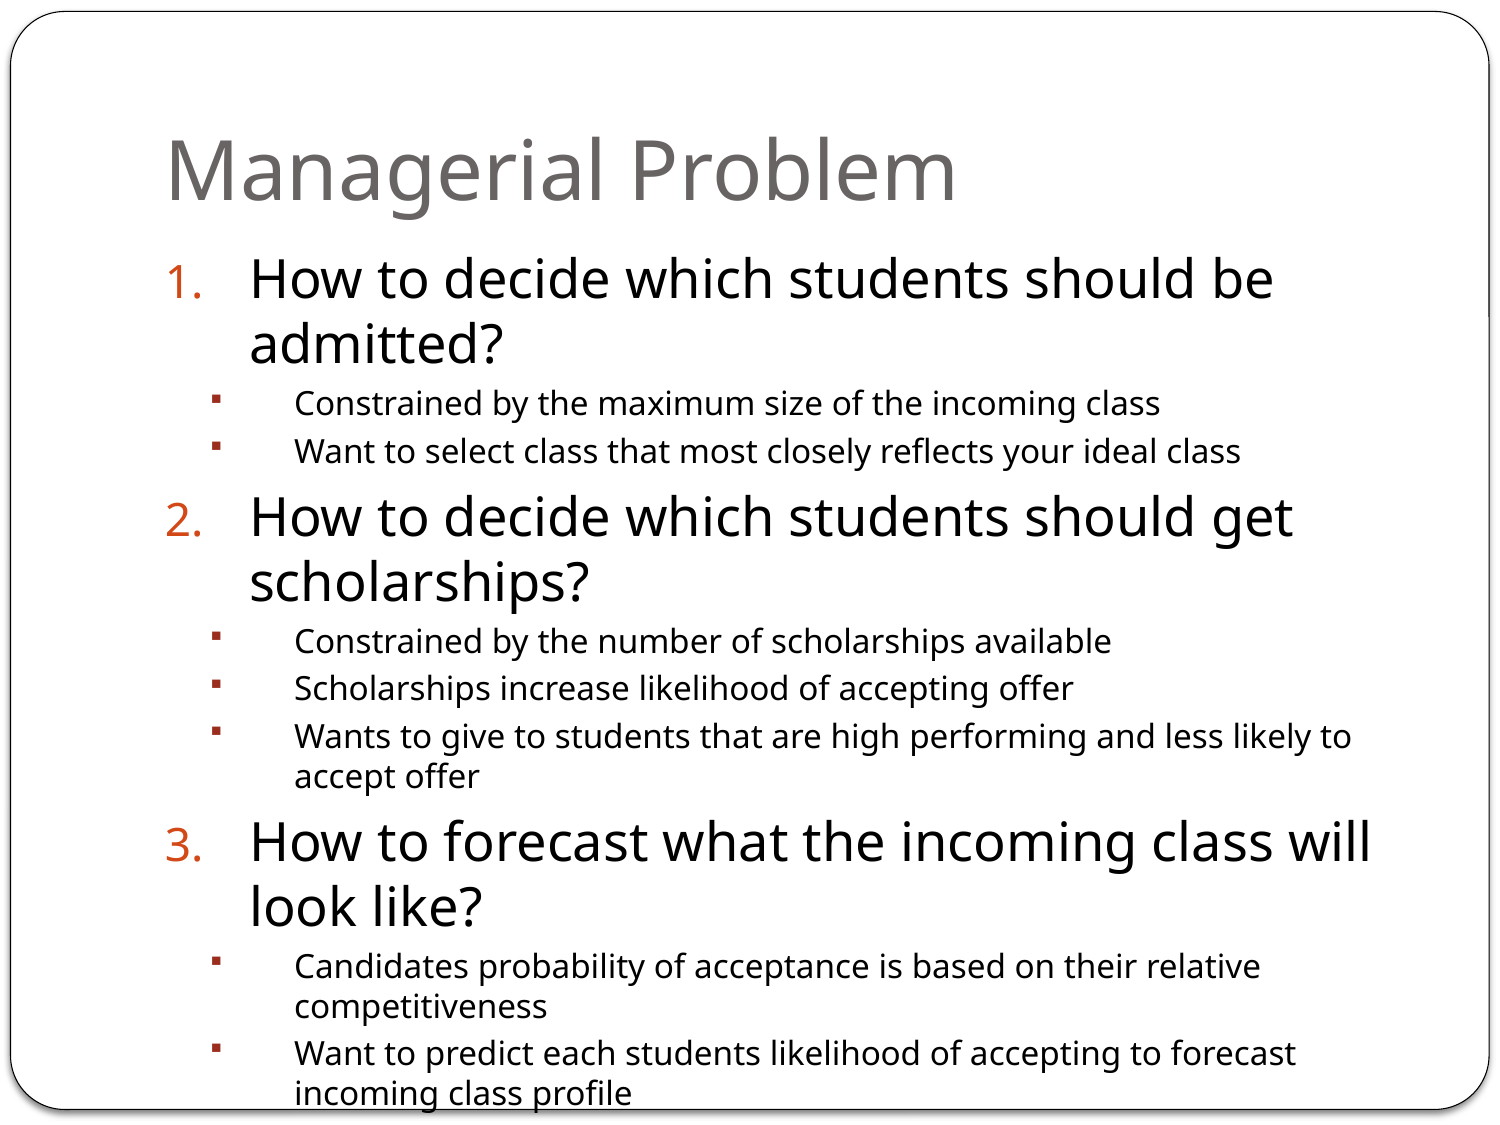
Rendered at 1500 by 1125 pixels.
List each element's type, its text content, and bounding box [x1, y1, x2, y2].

title Managerial Problem [150, 45, 1425, 233]
list How to decide which students should be admitted? Constrained by the maximum size of the incoming class Want to select class that most closely reflects your ideal class How to decide which students should get scholarships? Constrained by the number of scholarships available Scholarships increase likelihood of accepting offer Wants to give to students that are high performing and less likely to accept offer How to forecast what the incoming class will look like? Candidates probability of acceptance is based on their relative competitiveness Want to predict each students likelihood of accepting to forecast incoming class profile [150, 237, 1425, 988]
